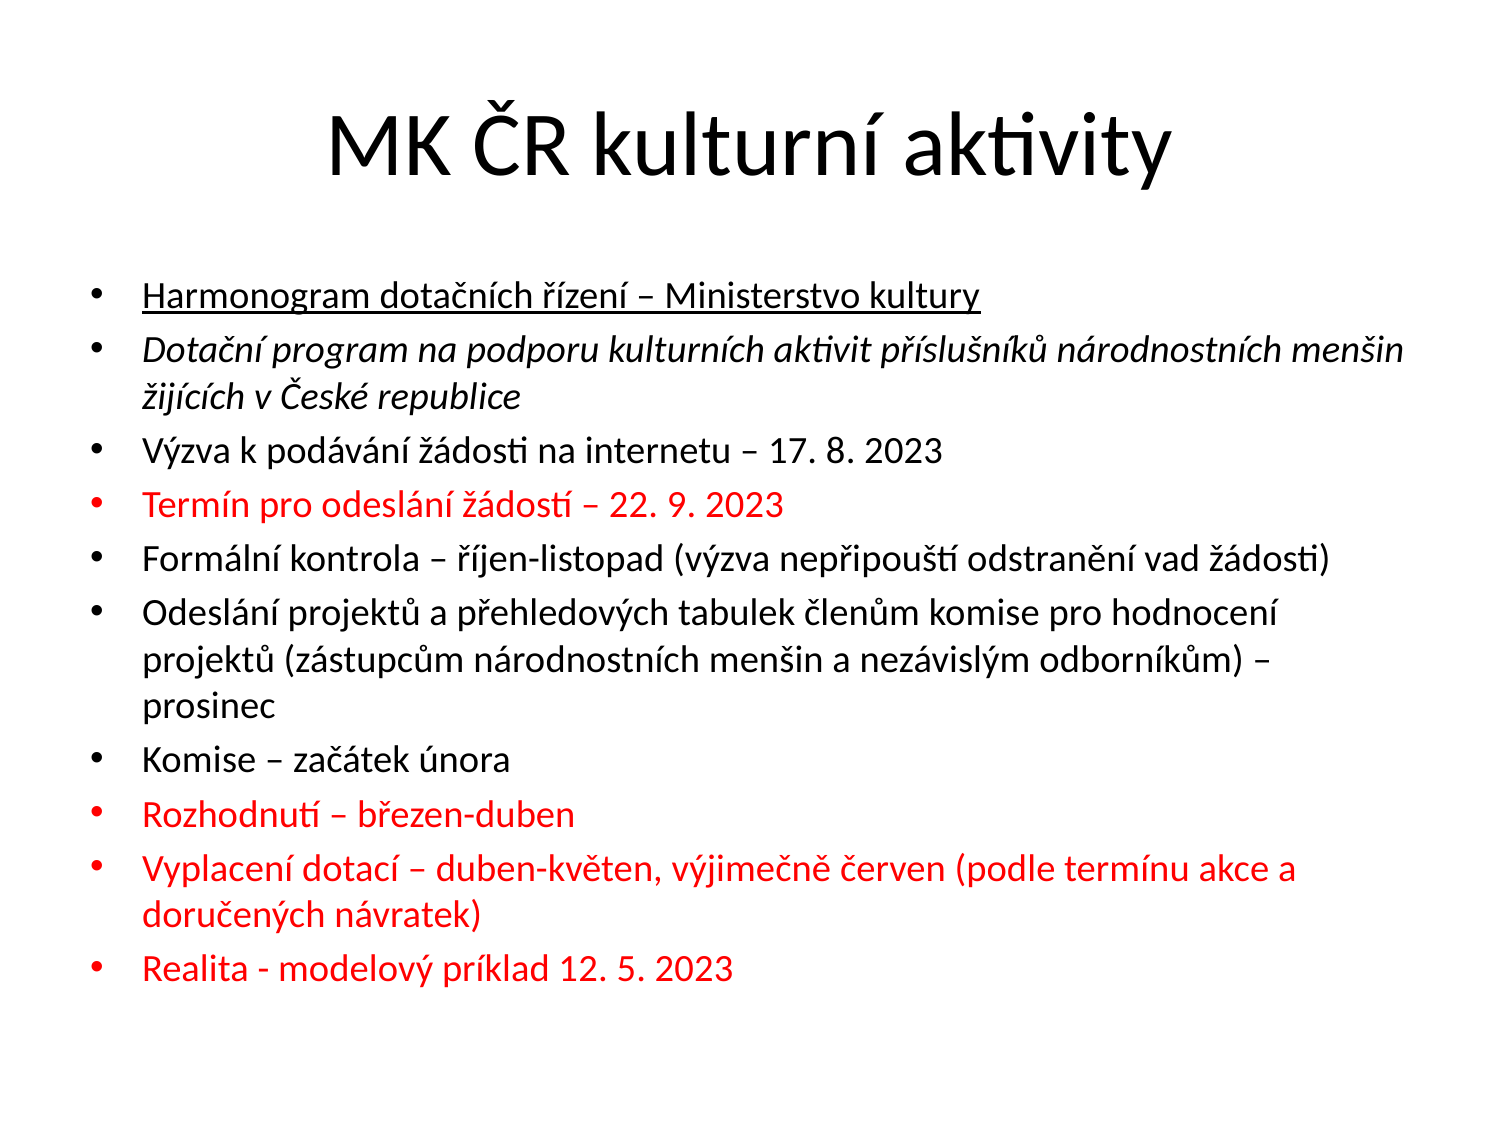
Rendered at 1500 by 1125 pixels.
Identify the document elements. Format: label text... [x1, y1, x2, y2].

list Harmonogram dotačních řízení – Ministerstvo kultury Dotační program na podporu kulturních aktivit příslušníků národnostních menšin žijících v České republice Výzva k podávání žádosti na internetu – 17. 8. 2023 Termín pro odeslání žádostí – 22. 9. 2023 Formální kontrola – říjen-listopad (výzva nepřipouští odstranění vad žádosti) Odeslání projektů a přehledových tabulek členům komise pro hodnocení projektů (zástupcům národnostních menšin a nezávislým odborníkům) – prosinec Komise – začátek února Rozhodnutí – březen-duben Vyplacení dotací – duben-květen, výjimečně červen (podle termínu akce a doručených návratek) Realita - modelový príklad 12. 5. 2023 [75, 262, 1425, 1005]
title MK ČR kulturní aktivity [75, 45, 1425, 233]
